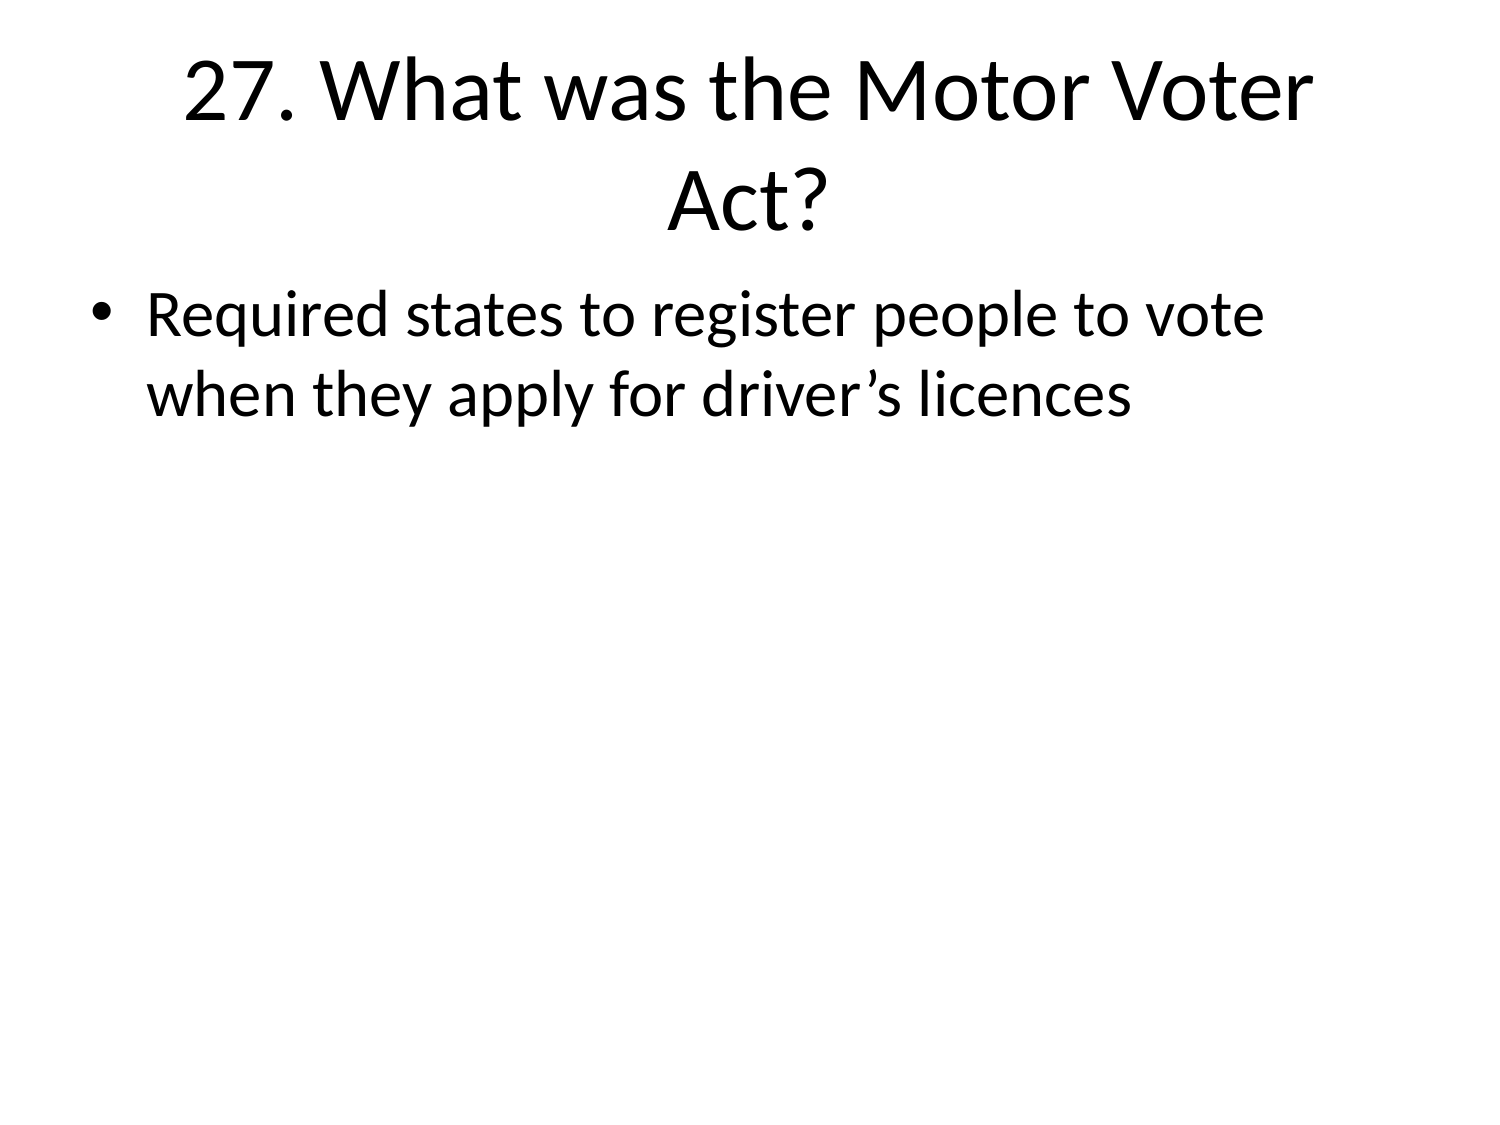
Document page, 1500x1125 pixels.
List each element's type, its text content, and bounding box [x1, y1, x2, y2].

list Required states to register people to vote when they apply for driver’s licences [75, 262, 1425, 1005]
title 27. What was the Motor Voter Act? [75, 45, 1425, 233]
